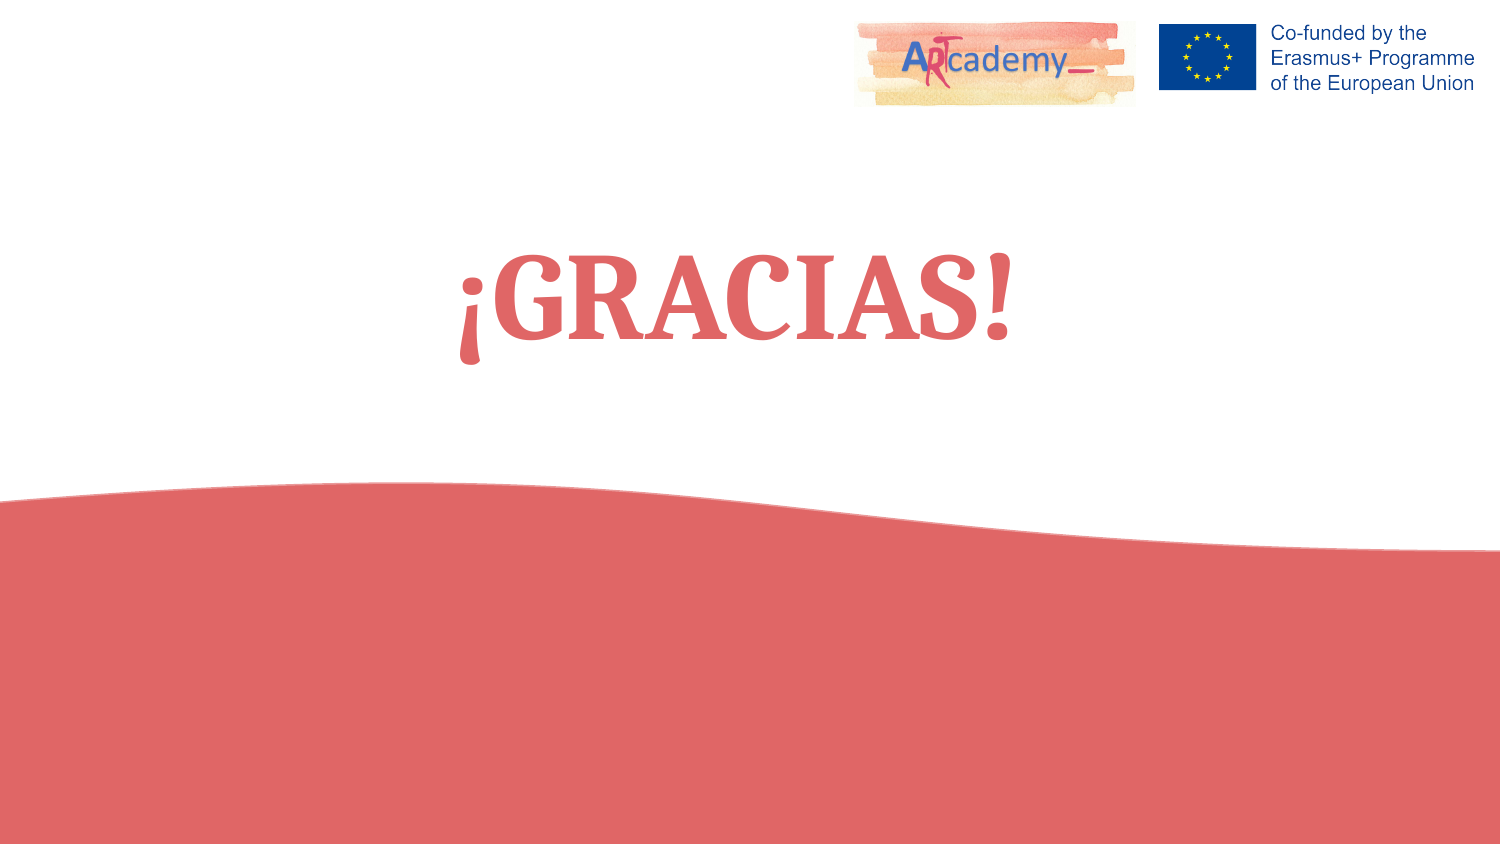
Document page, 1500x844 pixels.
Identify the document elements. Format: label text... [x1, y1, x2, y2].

title ¡GRACIAS! [150, 200, 1322, 275]
picture [854, 2, 1137, 138]
picture [1158, 24, 1474, 94]
text_box [0, 483, 1500, 844]
